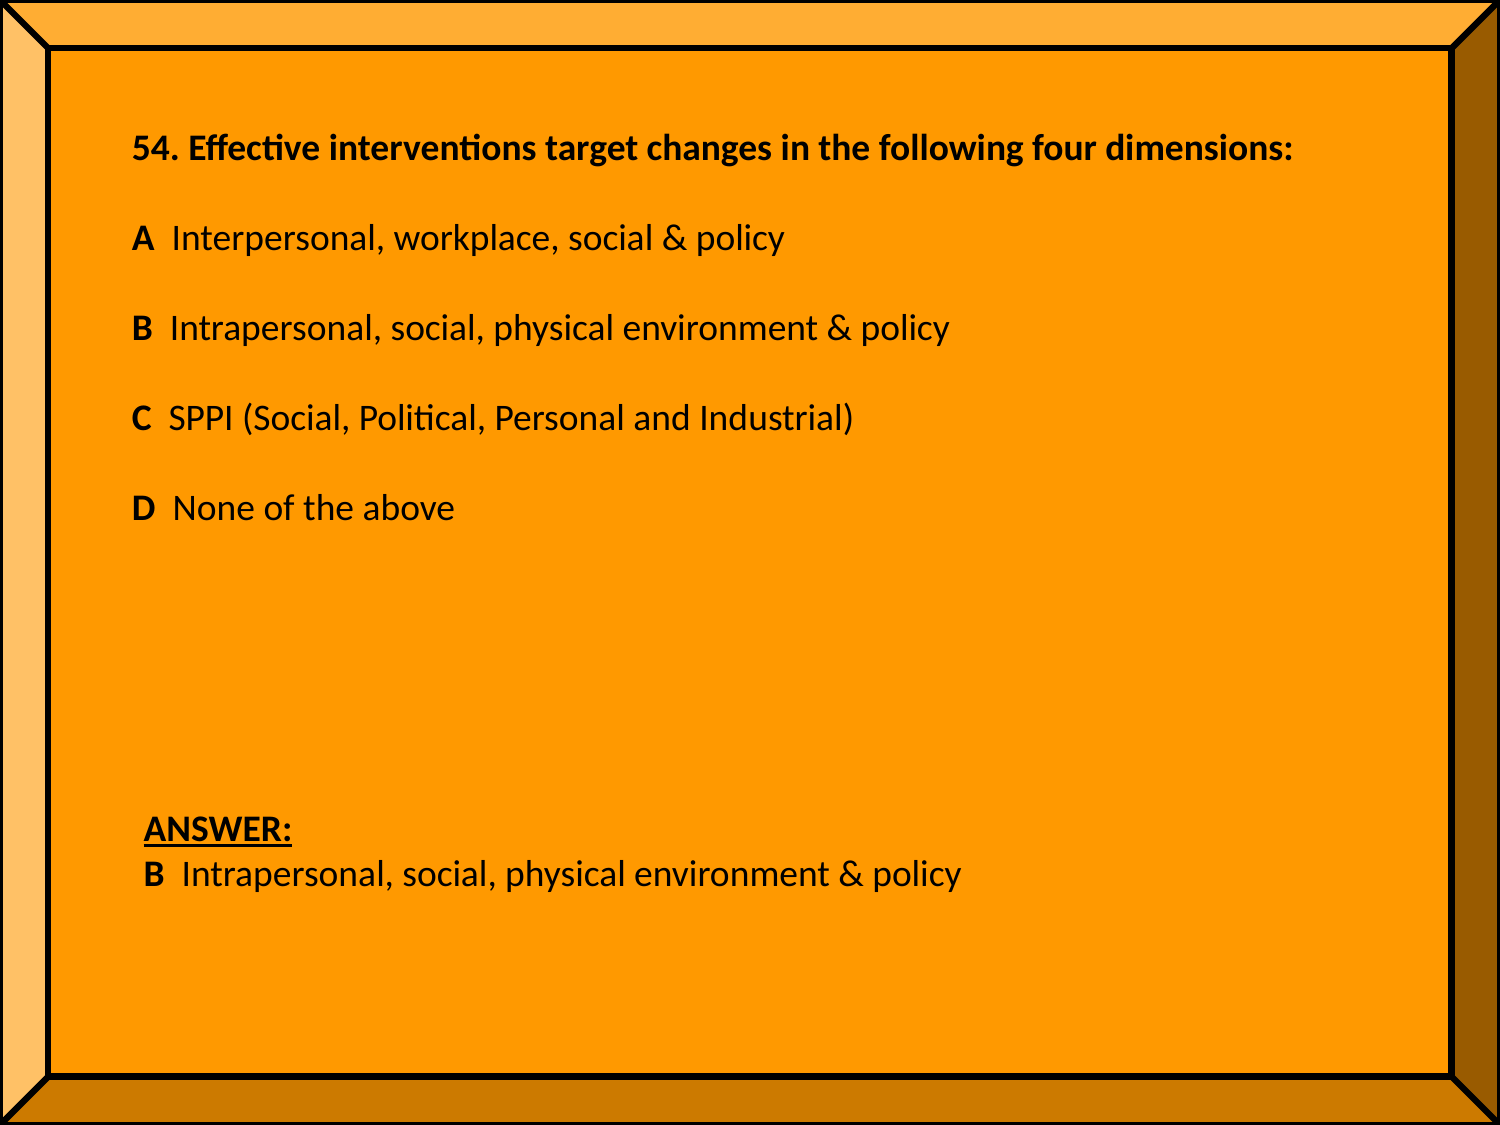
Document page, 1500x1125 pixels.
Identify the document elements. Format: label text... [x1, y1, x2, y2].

text_box 54. Effective interventions target changes in the following four dimensions: A Interpersonal, workplace, social & policy B Intrapersonal, social, physical environment & policy C SPPI (Social, Political, Personal and Industrial) D None of the above [117, 70, 1348, 580]
text_box ANSWER: B Intrapersonal, social, physical environment & policy [128, 796, 1383, 947]
